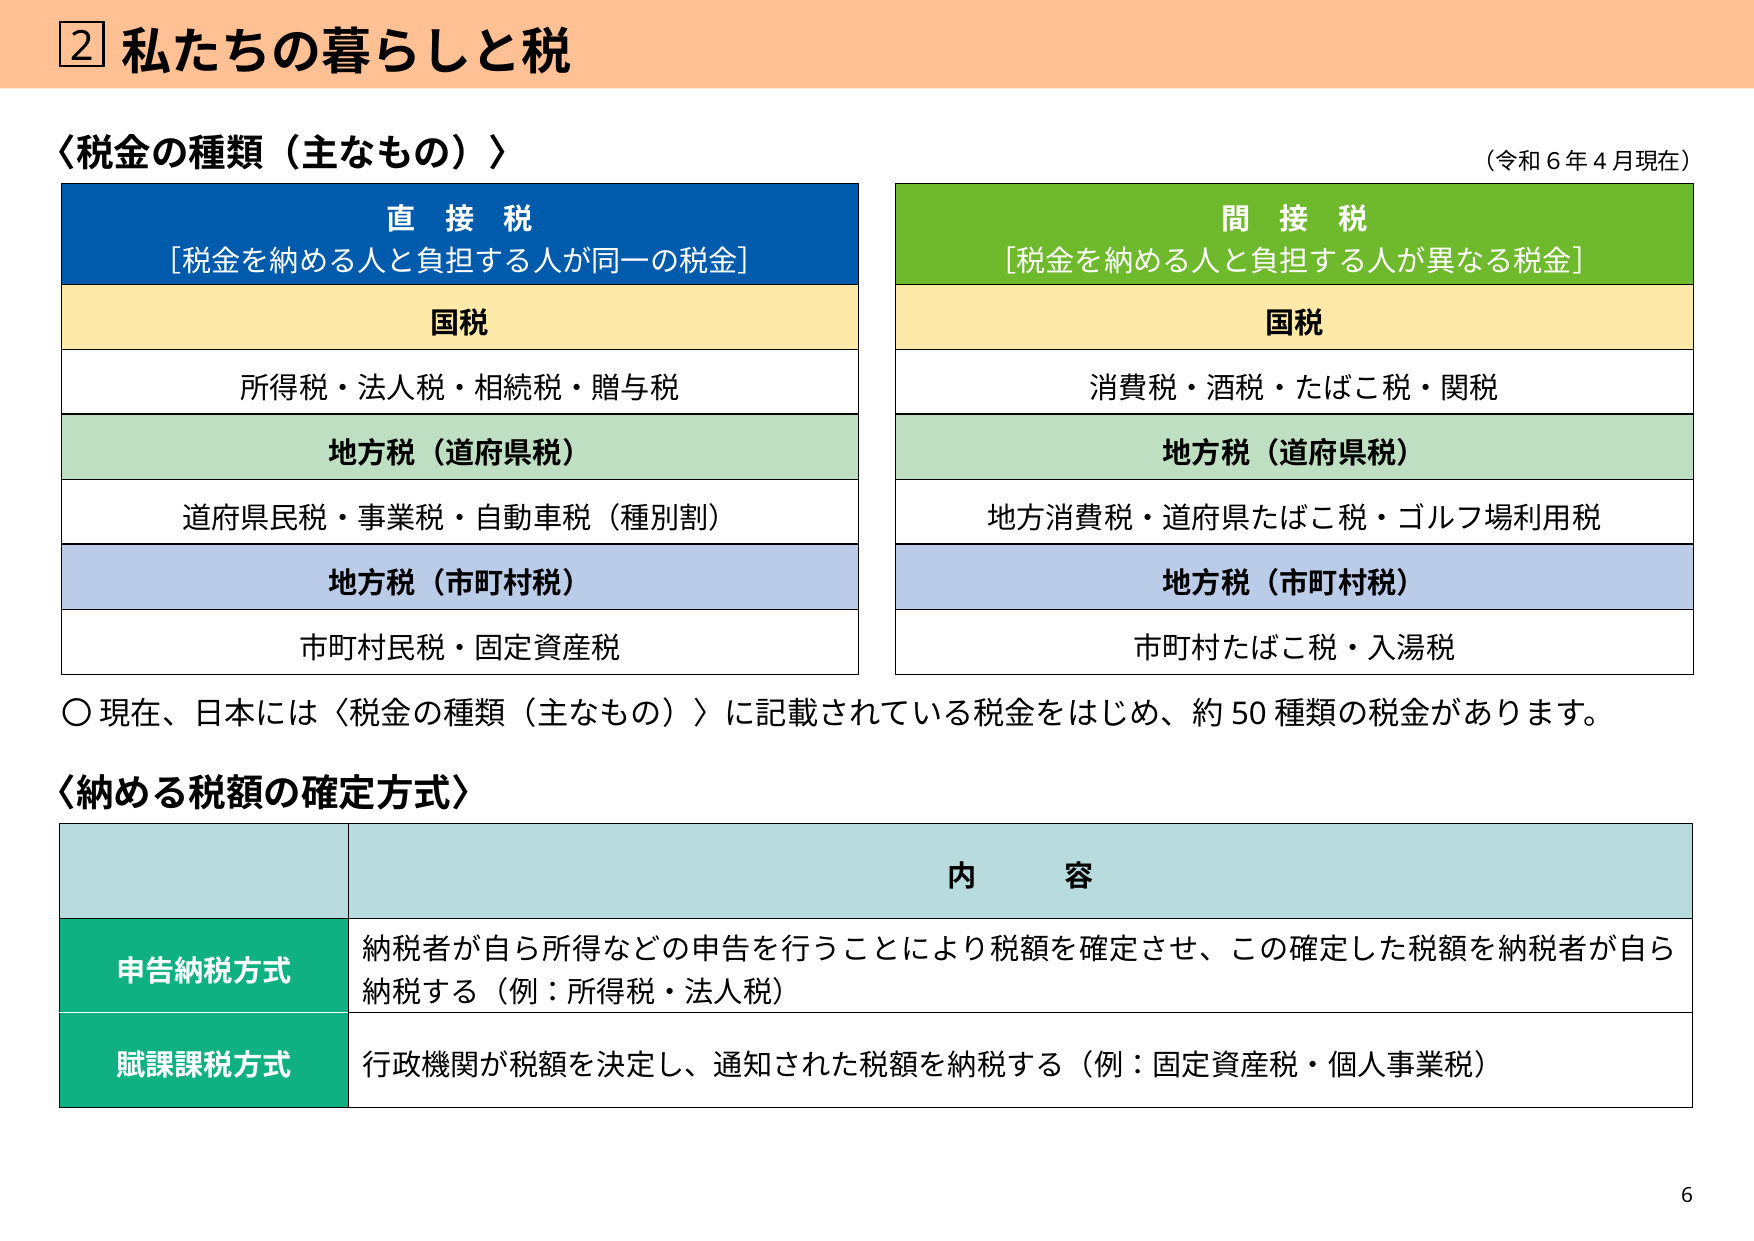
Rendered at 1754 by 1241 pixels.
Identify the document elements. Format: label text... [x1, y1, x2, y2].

text_box 〈税金の種類（主なもの）〉 [38, 129, 671, 175]
text_box 6 [1670, 1182, 1693, 1208]
table_cell 地方消費税・道府県たばこ税・ゴルフ場利用税 [896, 480, 1693, 543]
table_cell 地方税（市町村税） [896, 545, 1693, 609]
text_box 〈納める税額の確定方式〉 [38, 769, 671, 815]
table_cell 道府県民税・事業税・自動車税（種別割） [62, 480, 858, 543]
text_box 2 [63, 18, 100, 70]
table_header 間 接 税 ［税金を納める人と負担する人が異なる税金］ [896, 184, 1693, 284]
table_header 内 容 [349, 824, 1692, 918]
table_cell 申告納税方式 [60, 919, 348, 1012]
text_box 〇 現在、日本には〈税金の種類（主なもの）〉に記載されている税金をはじめ、約50種類の税金があります。 [61, 693, 1699, 731]
table_cell 行政機関が税額を決定し、通知された税額を納税する（例：固定資産税・個人事業税） [349, 1013, 1692, 1107]
table_cell 地方税（道府県税） [896, 415, 1693, 479]
table_cell 納税者が自ら所得などの申告を行うことにより税額を確定させ、この確定した税額を納税者が自ら納税する（例：所得税・法人税） [349, 919, 1692, 1012]
table_cell 市町村民税・固定資産税 [62, 610, 858, 674]
table_cell 賦課課税方式 [60, 1013, 348, 1107]
table_cell 地方税（市町村税） [62, 545, 858, 609]
table_header [60, 824, 348, 918]
table_cell 市町村たばこ税・入湯税 [896, 610, 1693, 674]
table_cell 国税 [62, 285, 858, 349]
table_cell 国税 [896, 285, 1693, 349]
table_cell 地方税（道府県税） [62, 415, 858, 479]
table_cell 所得税・法人税・相続税・贈与税 [62, 350, 858, 413]
table_header 直 接 税 ［税金を納める人と負担する人が同一の税金］ [62, 184, 858, 284]
table_cell 消費税・酒税・たばこ税・関税 [896, 350, 1693, 413]
text_box （令和６年4月現在） [1449, 146, 1705, 174]
title 私たちの暮らしと税 [120, 19, 1716, 72]
